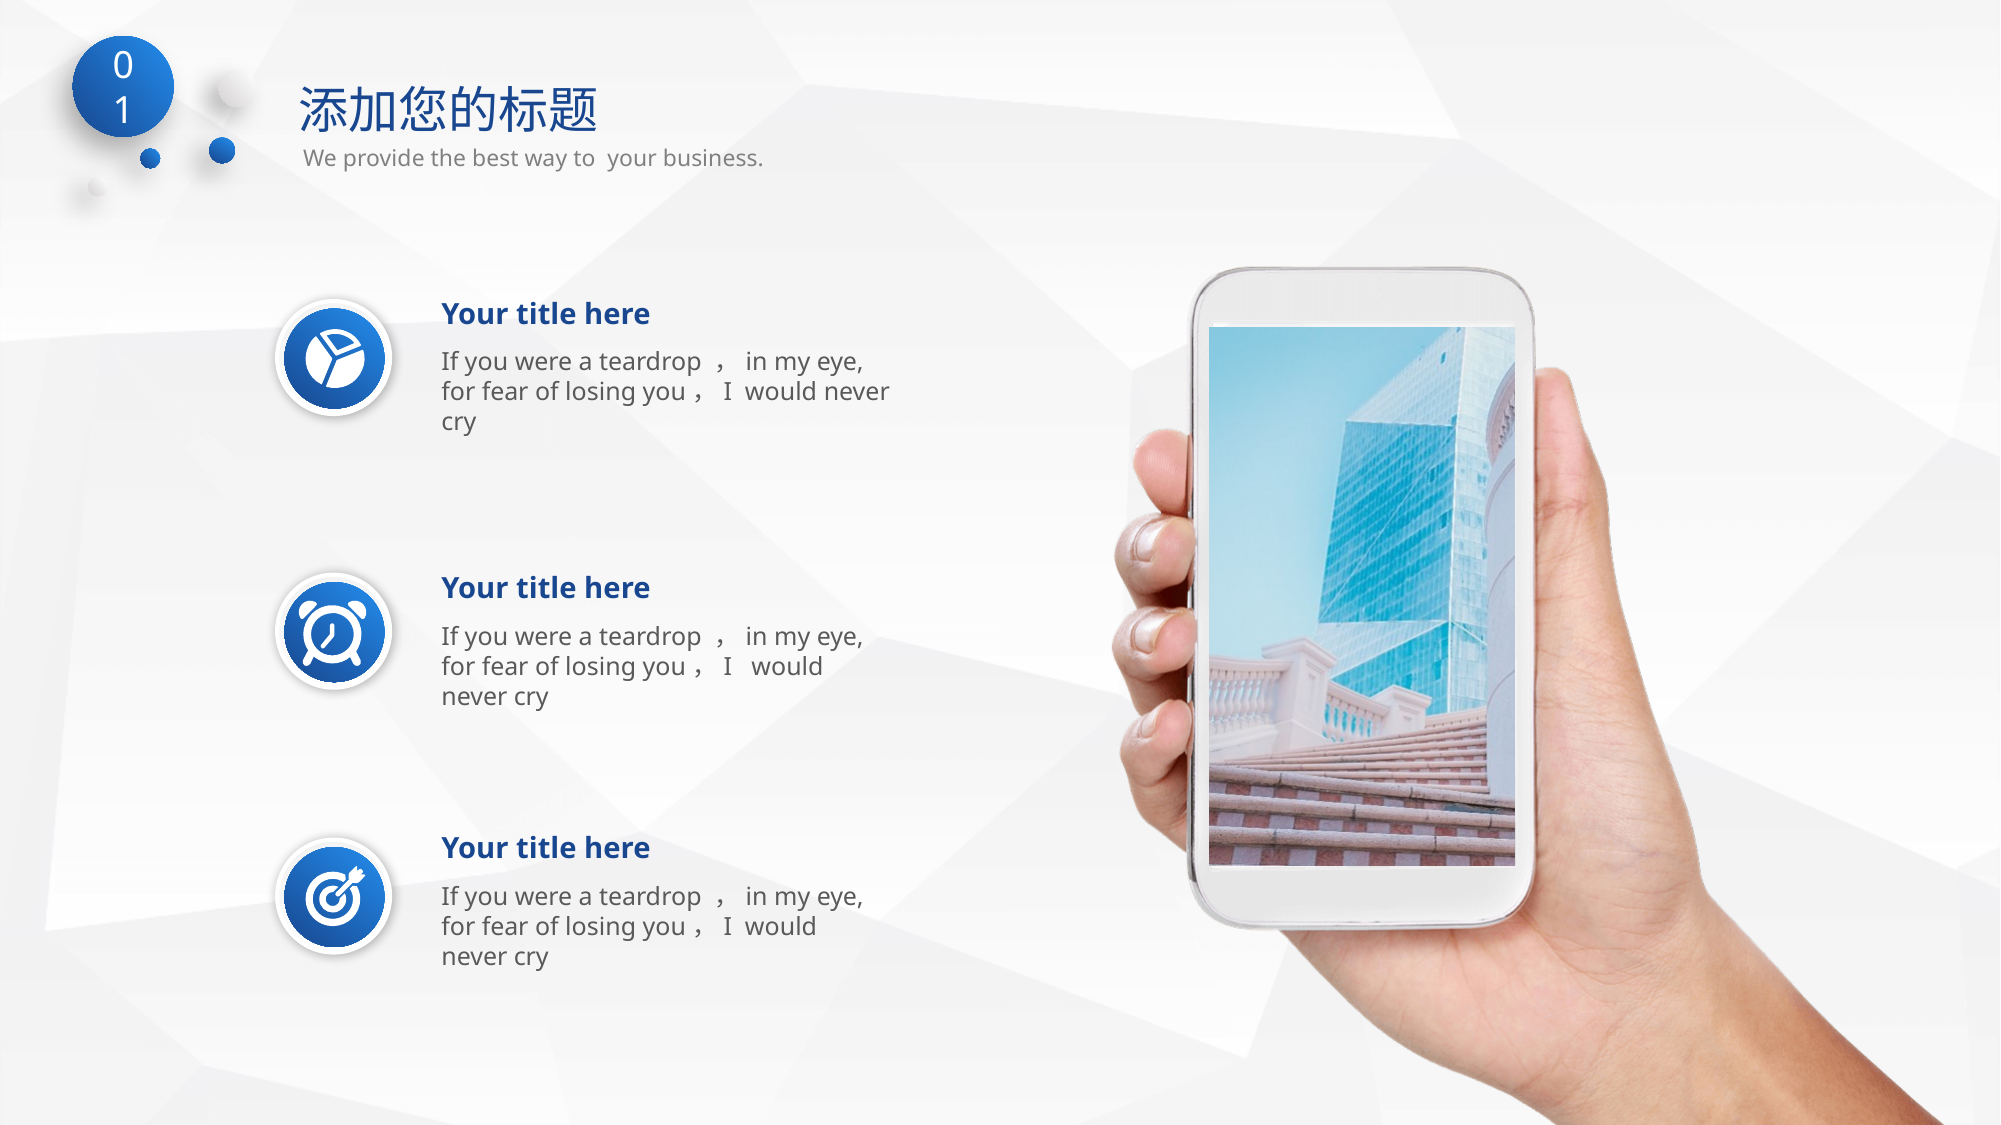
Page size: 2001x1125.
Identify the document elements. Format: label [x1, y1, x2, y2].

text_box [304, 327, 366, 389]
text_box [277, 301, 391, 414]
text_box [426, 822, 895, 979]
text_box [277, 839, 391, 953]
text_box [426, 287, 914, 445]
text_box [297, 599, 368, 666]
text_box [426, 562, 895, 719]
text_box [305, 865, 366, 927]
picture [0, 0, 2000, 1125]
text_box [277, 574, 391, 688]
